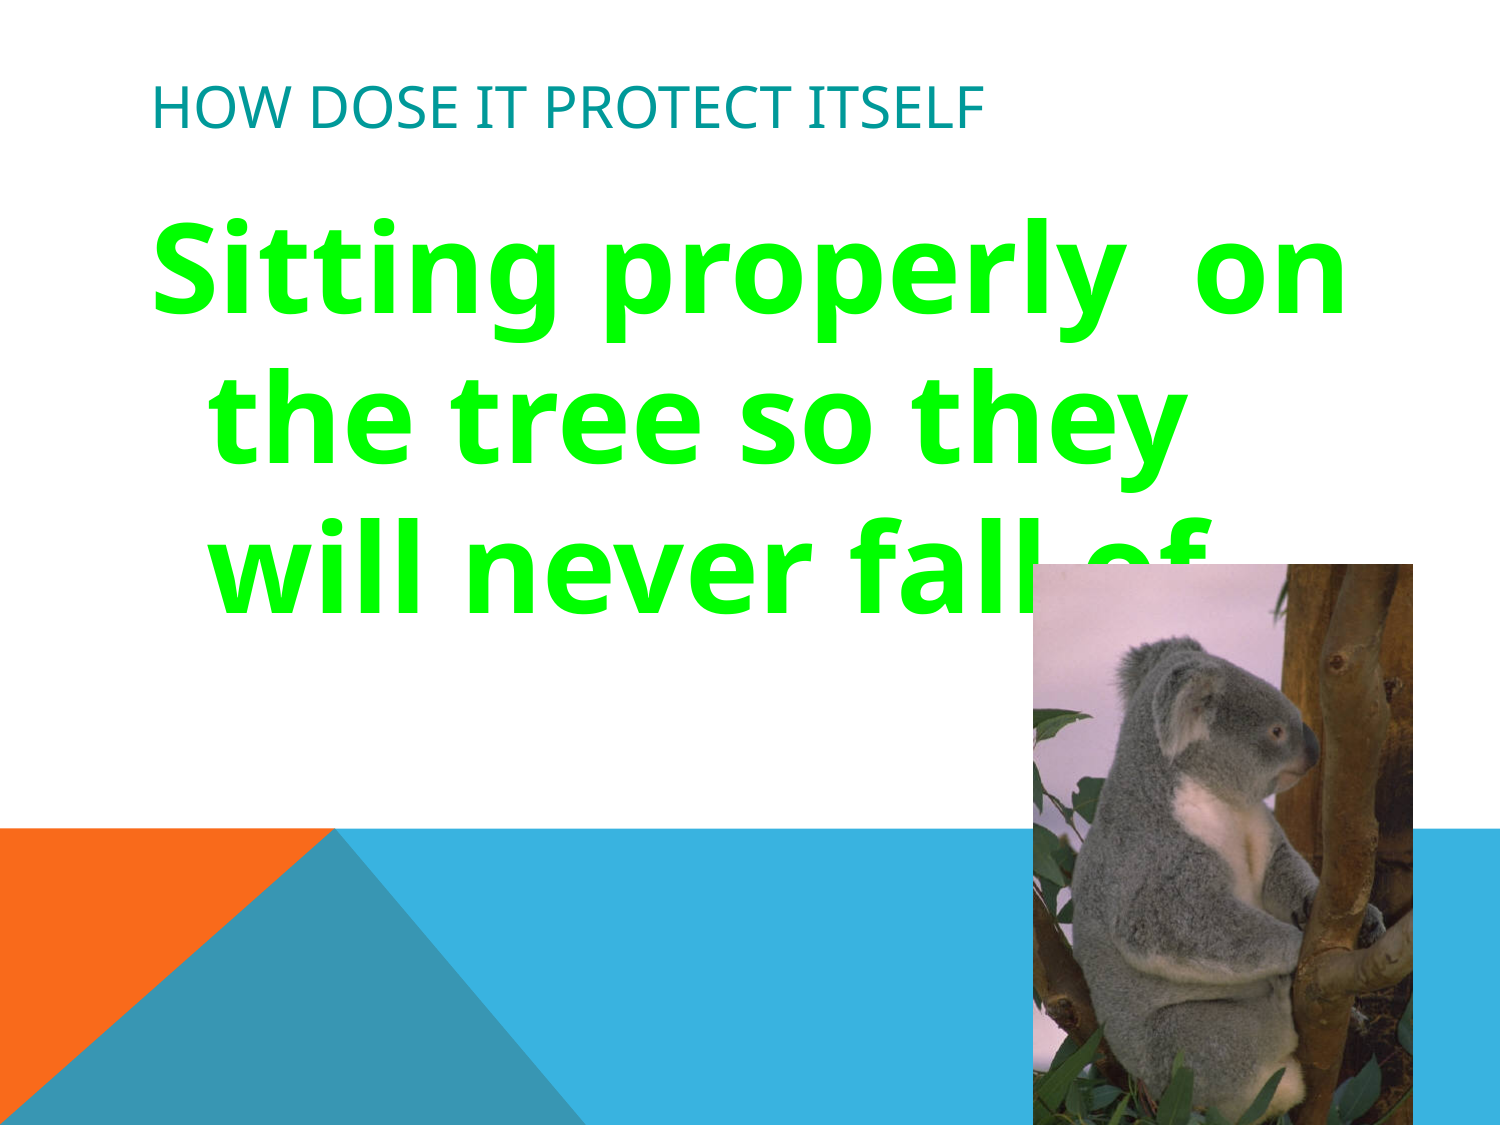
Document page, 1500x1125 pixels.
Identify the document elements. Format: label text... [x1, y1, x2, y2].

picture [1033, 564, 1413, 1125]
list Sitting properly on the tree so they will never fall of. [135, 180, 1369, 768]
title How dose it protect itself [135, 60, 1369, 150]
